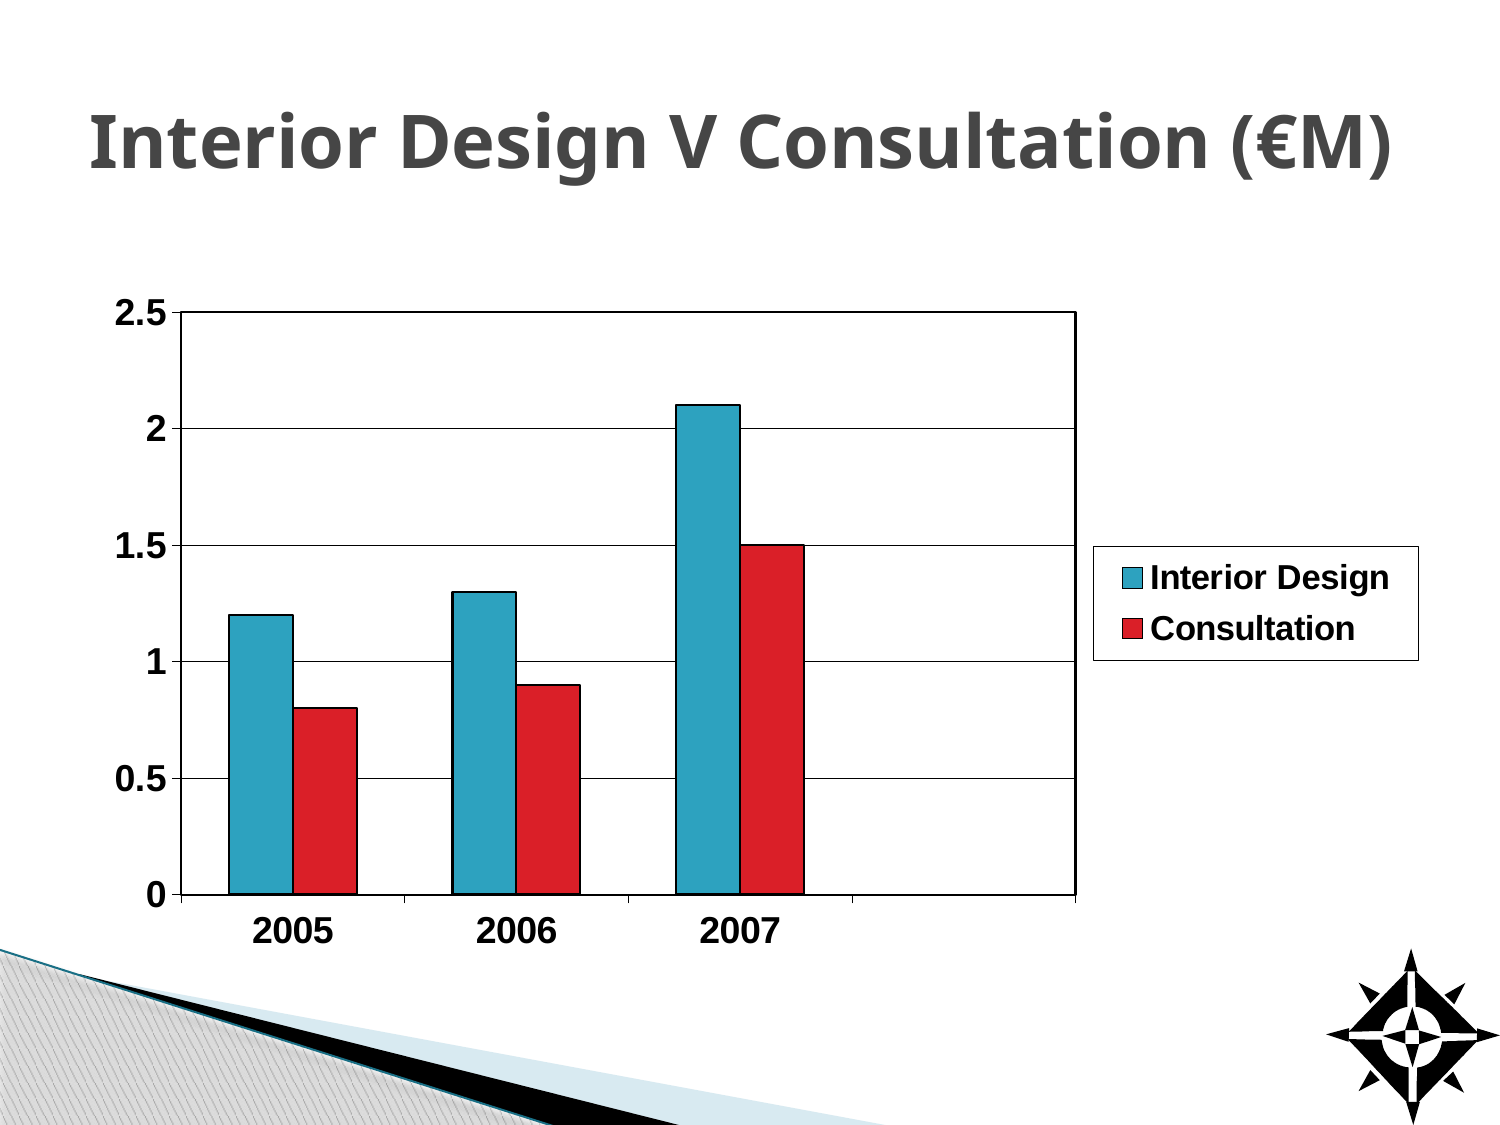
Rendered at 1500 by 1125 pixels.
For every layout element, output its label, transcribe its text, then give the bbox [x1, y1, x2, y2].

chart [74, 262, 1426, 1005]
title Interior Design V Consultation (€M) [75, 45, 1425, 233]
